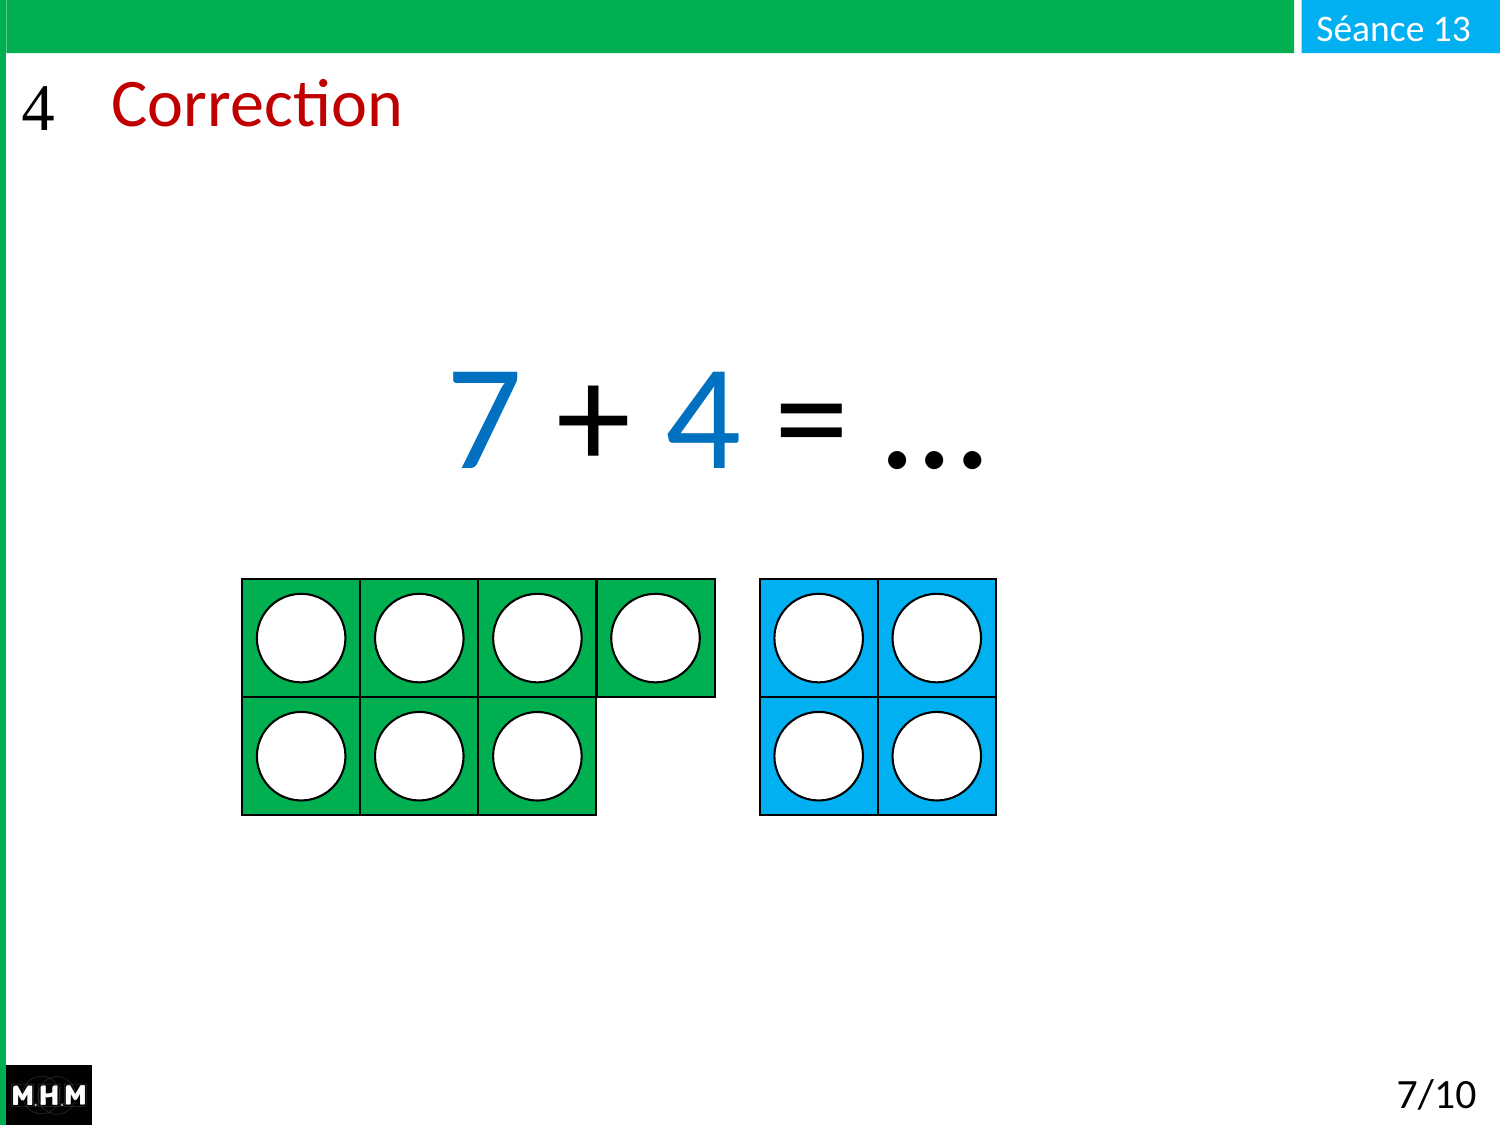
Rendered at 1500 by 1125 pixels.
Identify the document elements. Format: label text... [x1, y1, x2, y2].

text_box 7 + 4 = … [431, 311, 1069, 507]
title Correction [96, 60, 1391, 150]
picture [6, 1065, 92, 1125]
list 7/10 [1373, 1064, 1500, 1125]
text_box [360, 460, 597, 934]
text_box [759, 579, 996, 816]
